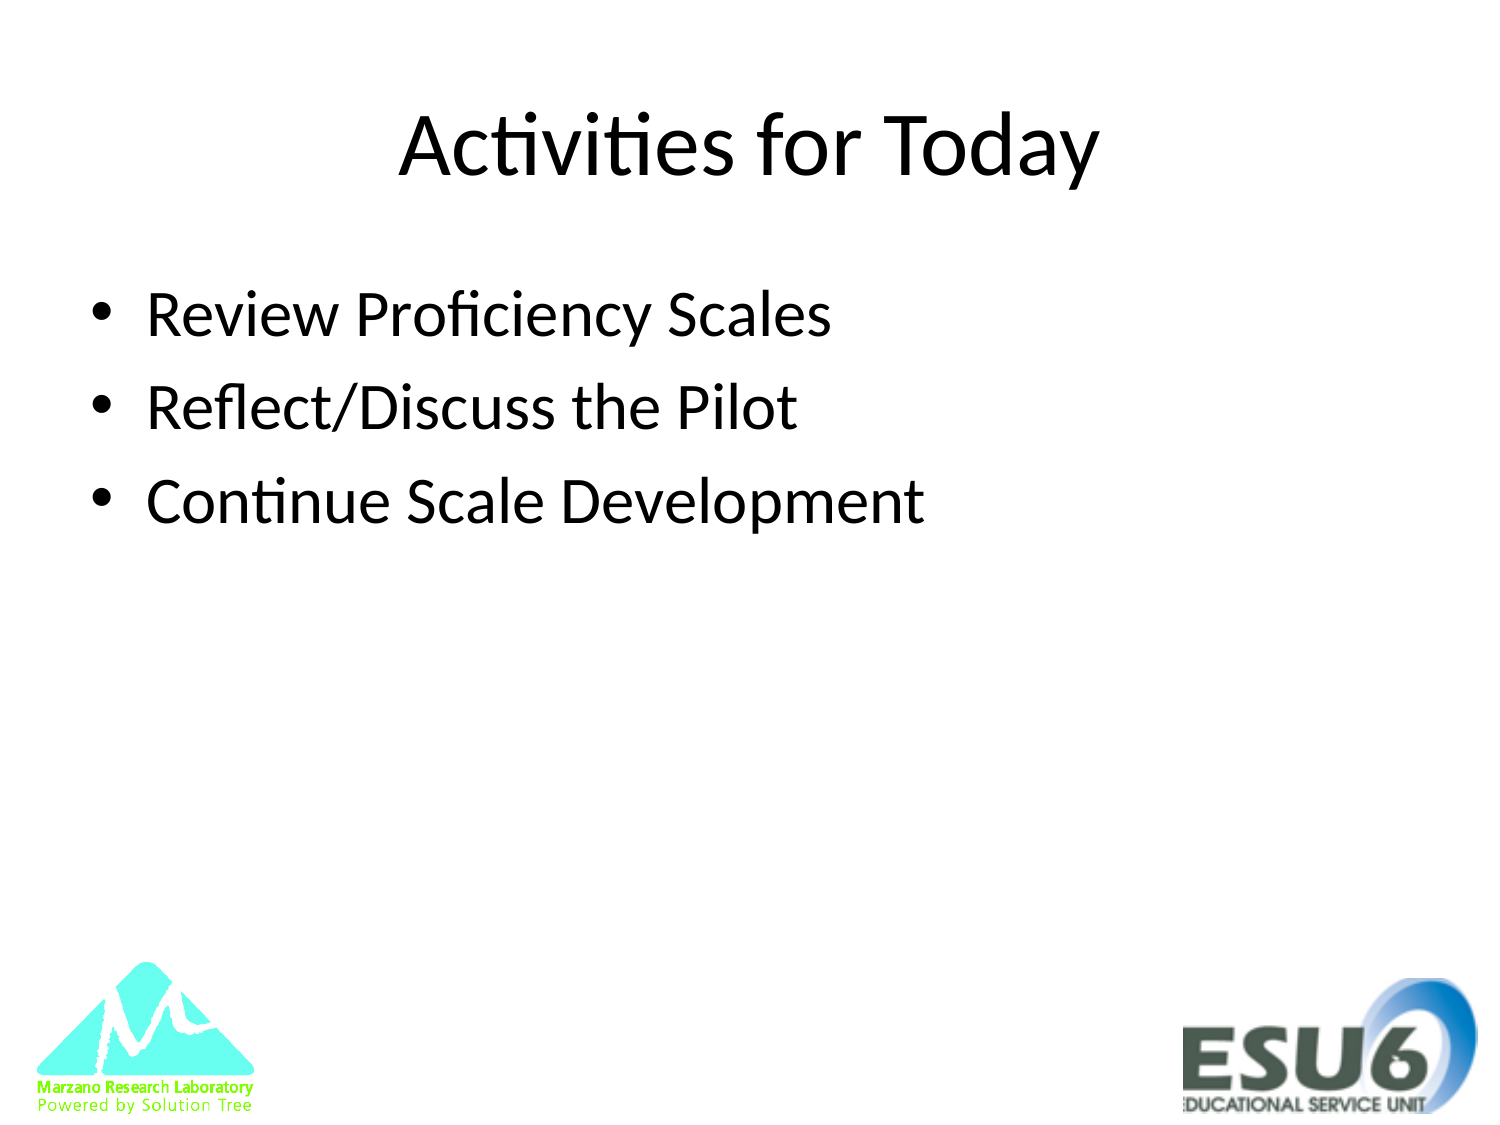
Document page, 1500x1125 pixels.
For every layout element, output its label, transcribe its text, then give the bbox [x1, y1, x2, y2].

title Activities for Today [75, 45, 1425, 233]
list Review Proficiency Scales Reflect/Discuss the Pilot Continue Scale Development [75, 262, 1425, 1005]
picture [37, 962, 254, 1114]
picture [1183, 978, 1478, 1114]
